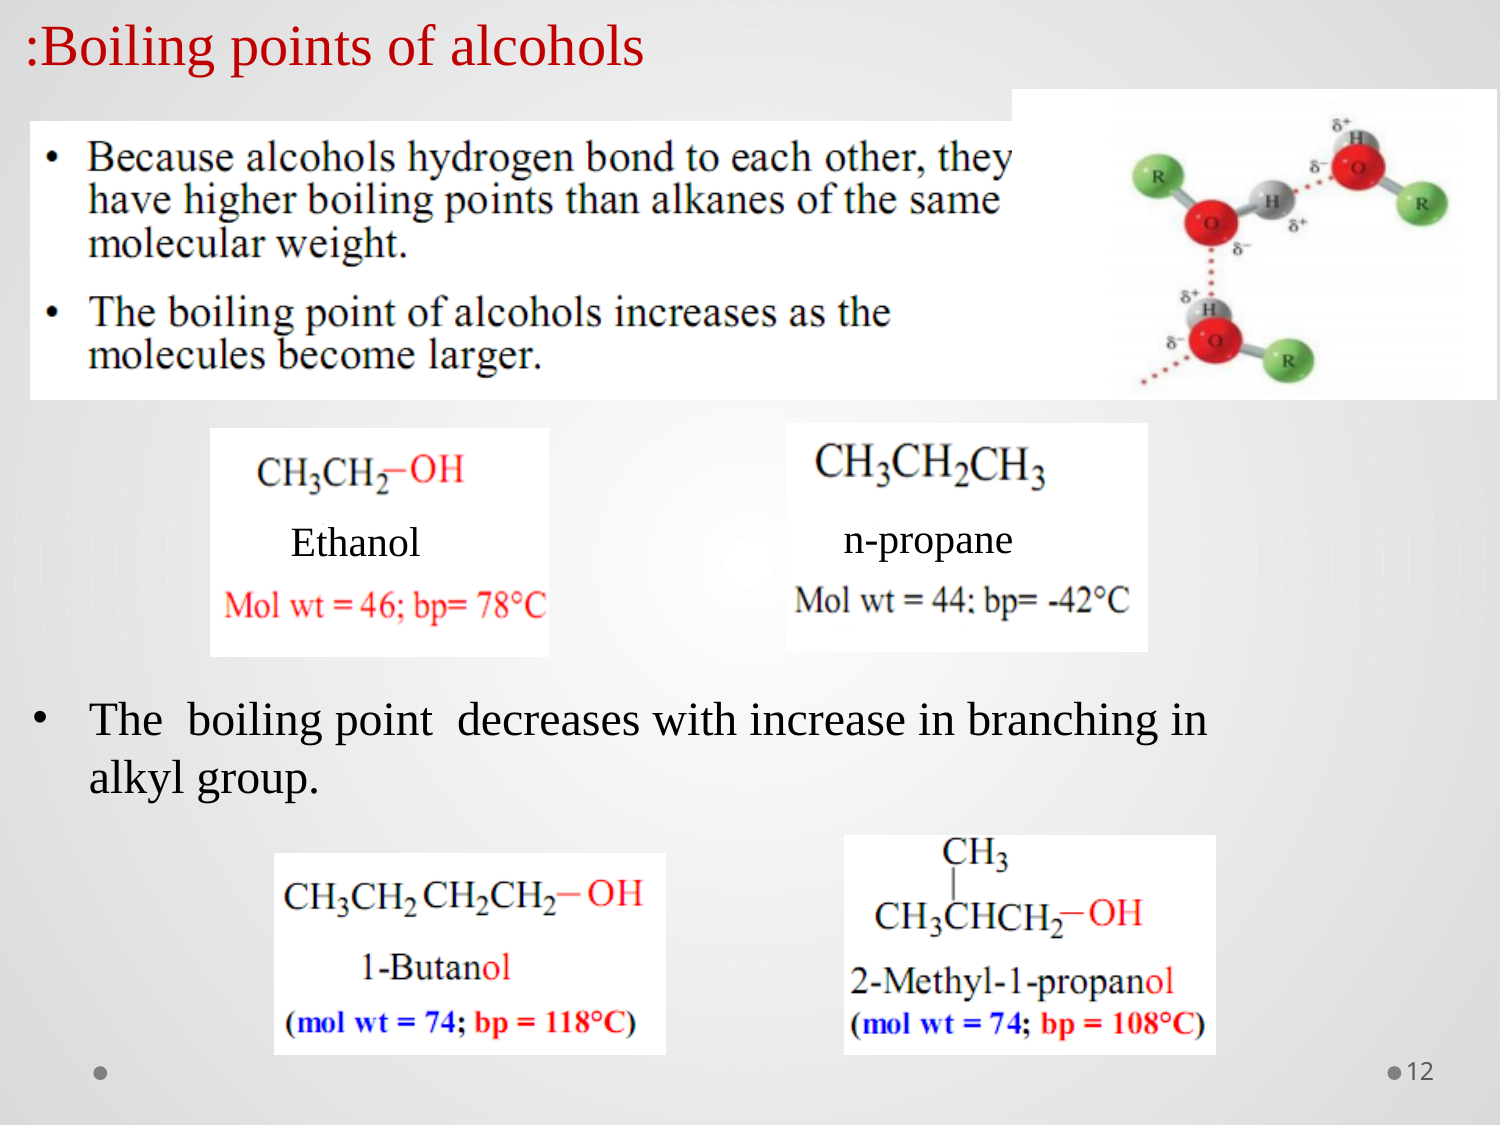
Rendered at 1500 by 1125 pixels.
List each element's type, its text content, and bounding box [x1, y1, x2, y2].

text_box The boiling point decreases with increase in branching in alkyl group. [18, 680, 1271, 811]
slide_number 12 [1401, 1042, 1494, 1103]
picture [29, 89, 1497, 400]
picture [844, 835, 1216, 1055]
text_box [209, 428, 550, 658]
text_box Boiling points of alcohols: [9, 0, 661, 85]
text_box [785, 422, 1149, 652]
picture [274, 853, 666, 1055]
